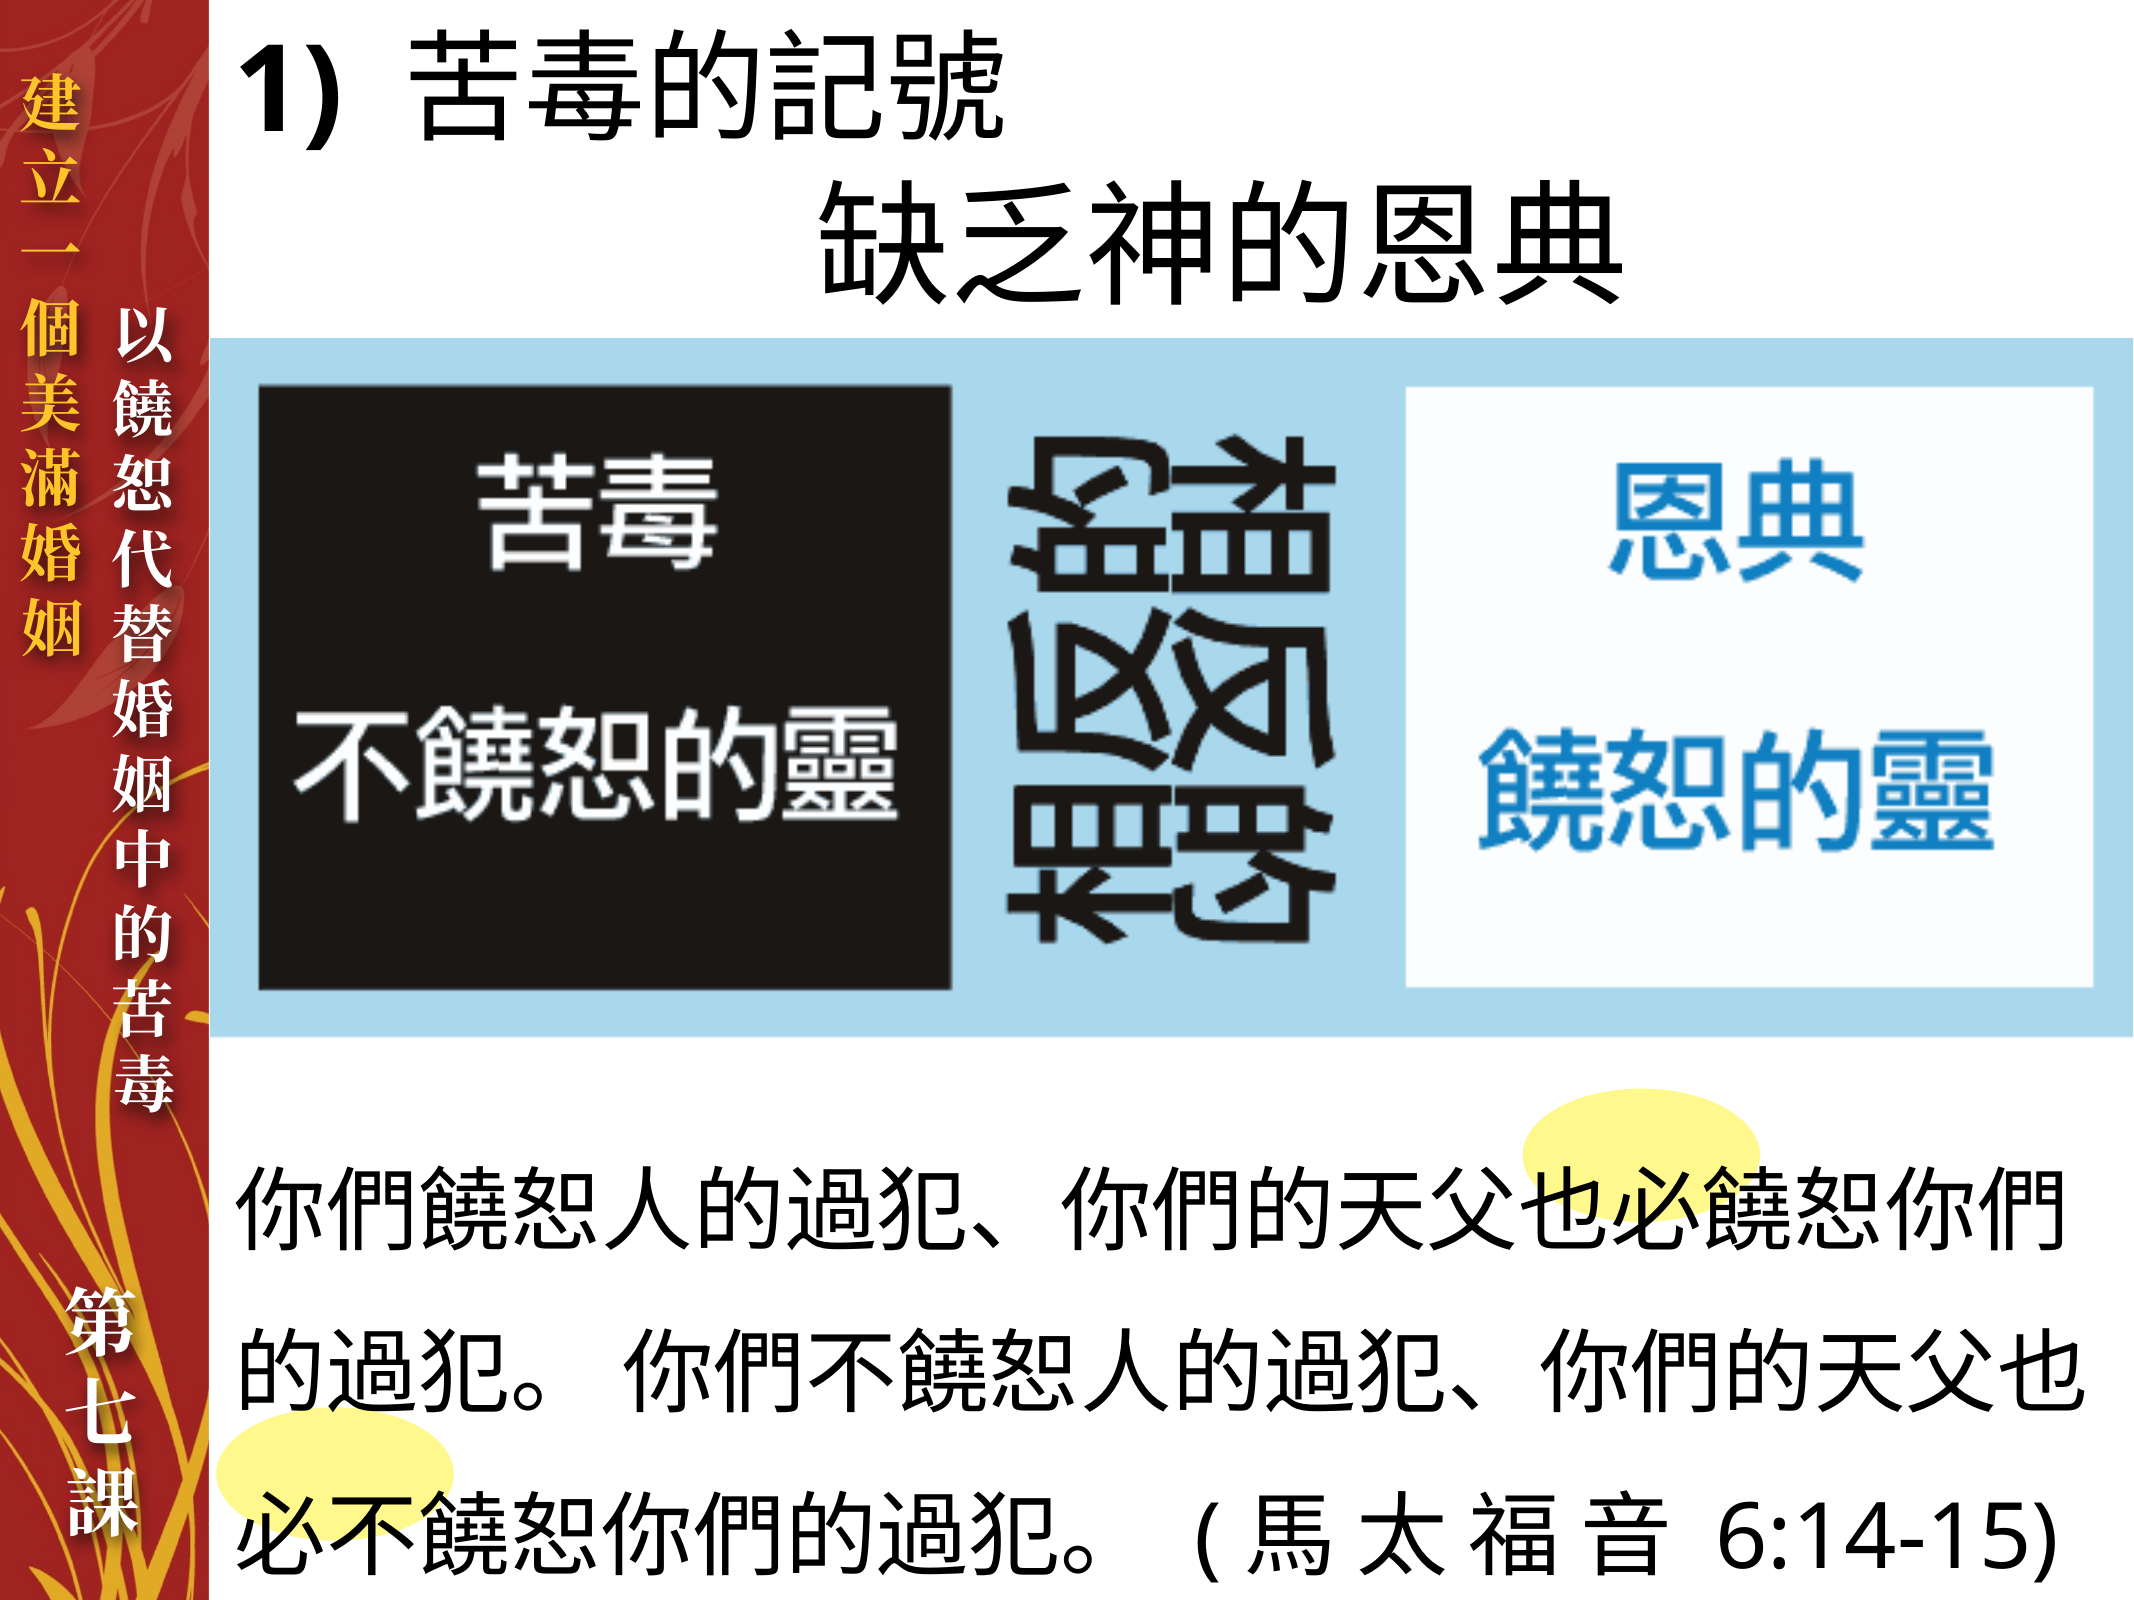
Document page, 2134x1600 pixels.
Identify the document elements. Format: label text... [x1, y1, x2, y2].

text_box 缺乏神的恩典 [489, 151, 1954, 331]
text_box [216, 1088, 2125, 1541]
title 1) 苦毒的記號 [232, 0, 1901, 194]
picture [0, 0, 208, 1600]
picture [209, 338, 2134, 1041]
